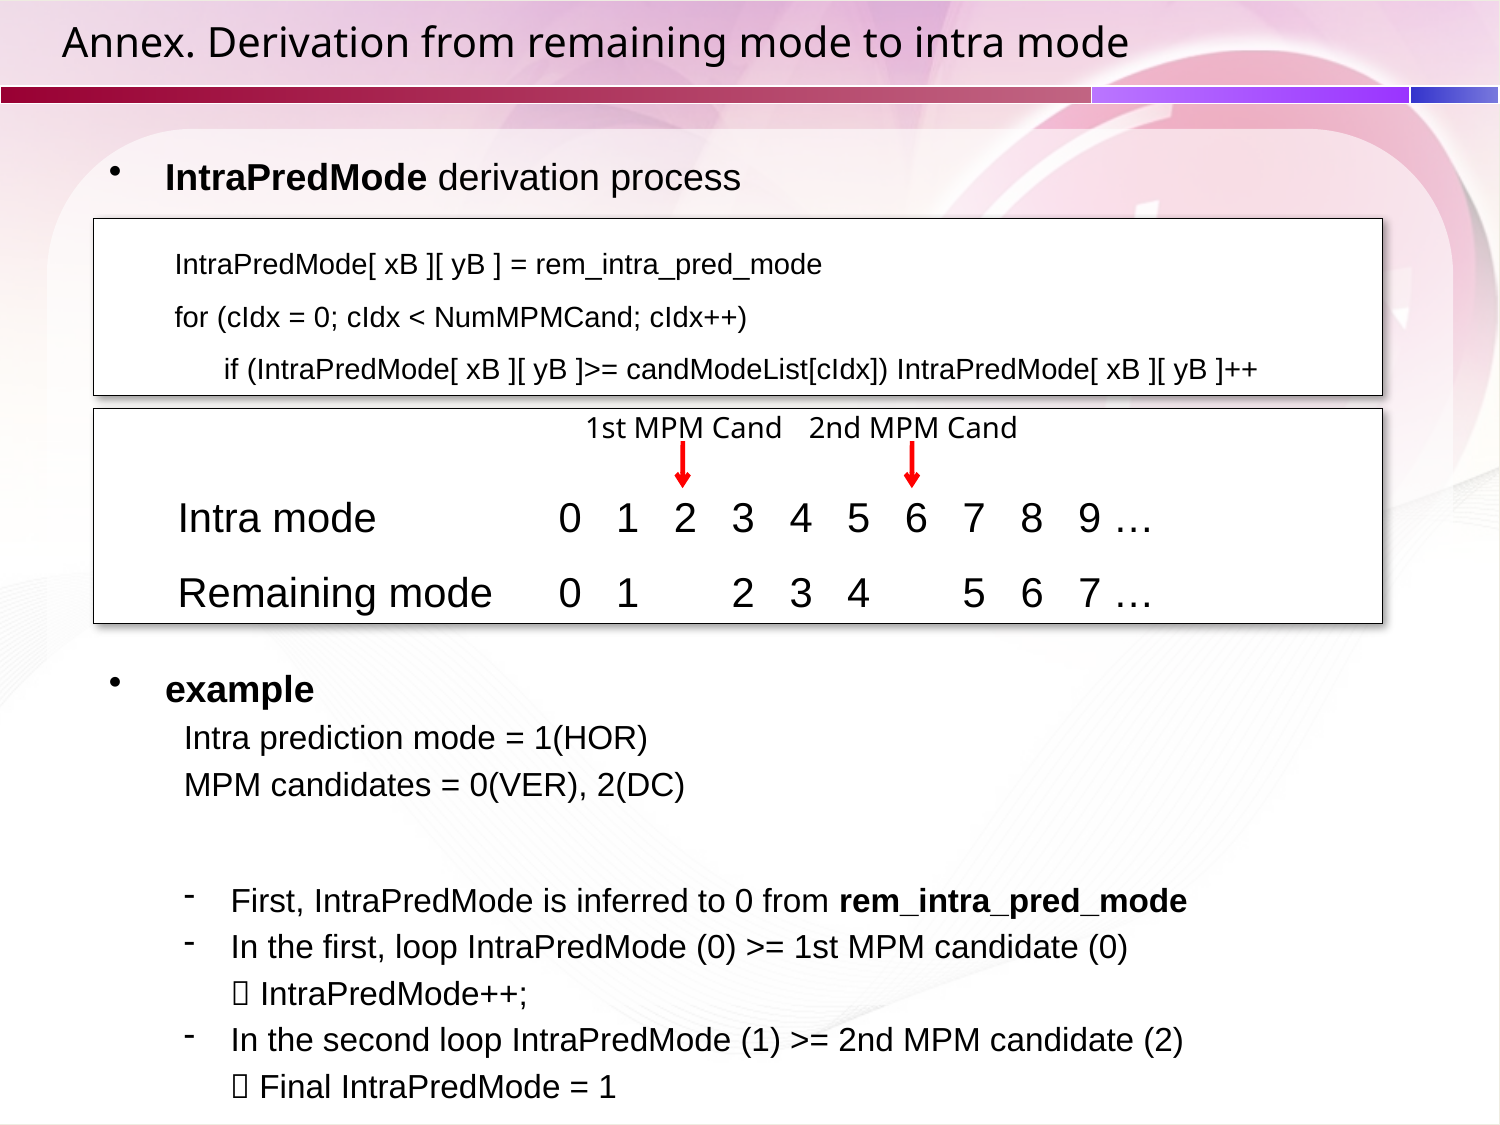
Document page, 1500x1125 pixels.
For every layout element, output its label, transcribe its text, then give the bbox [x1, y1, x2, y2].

text_box 2nd MPM Cand [781, 408, 1046, 445]
text_box Intra mode 0 1 2 3 4 5 6 7 8 9 … Remaining mode 0 1 2 2 3 4 6 5 6 7 … [93, 408, 1383, 624]
title Annex. Derivation from remaining mode to intra mode [46, 75, 1454, 83]
text_box 1st MPM Cand [552, 408, 781, 445]
text_box IntraPredMode derivation process [93, 145, 1454, 207]
list example Intra prediction mode = 1(HOR) MPM candidates = 0(VER), 2(DC) First, IntraPredMode is inferred to 0 from rem_intra_pred_mode In the first, loop IntraPredMode (0) >= 1st MPM candidate (0)  IntraPredMode++; In the second loop IntraPredMode (1) >= 2nd MPM candidate (2)  Final IntraPredMode = 1 [93, 656, 1454, 1107]
text_box IntraPredMode[ xB ][ yB ] = rem_intra_pred_mode for (cIdx = 0; cIdx < NumMPMCand; cIdx++) if (IntraPredMode[ xB ][ yB ]>= candModeList[cIdx]) IntraPredMode[ xB ][ yB ]++ [93, 218, 1383, 396]
text_box [0, 0, 1500, 75]
